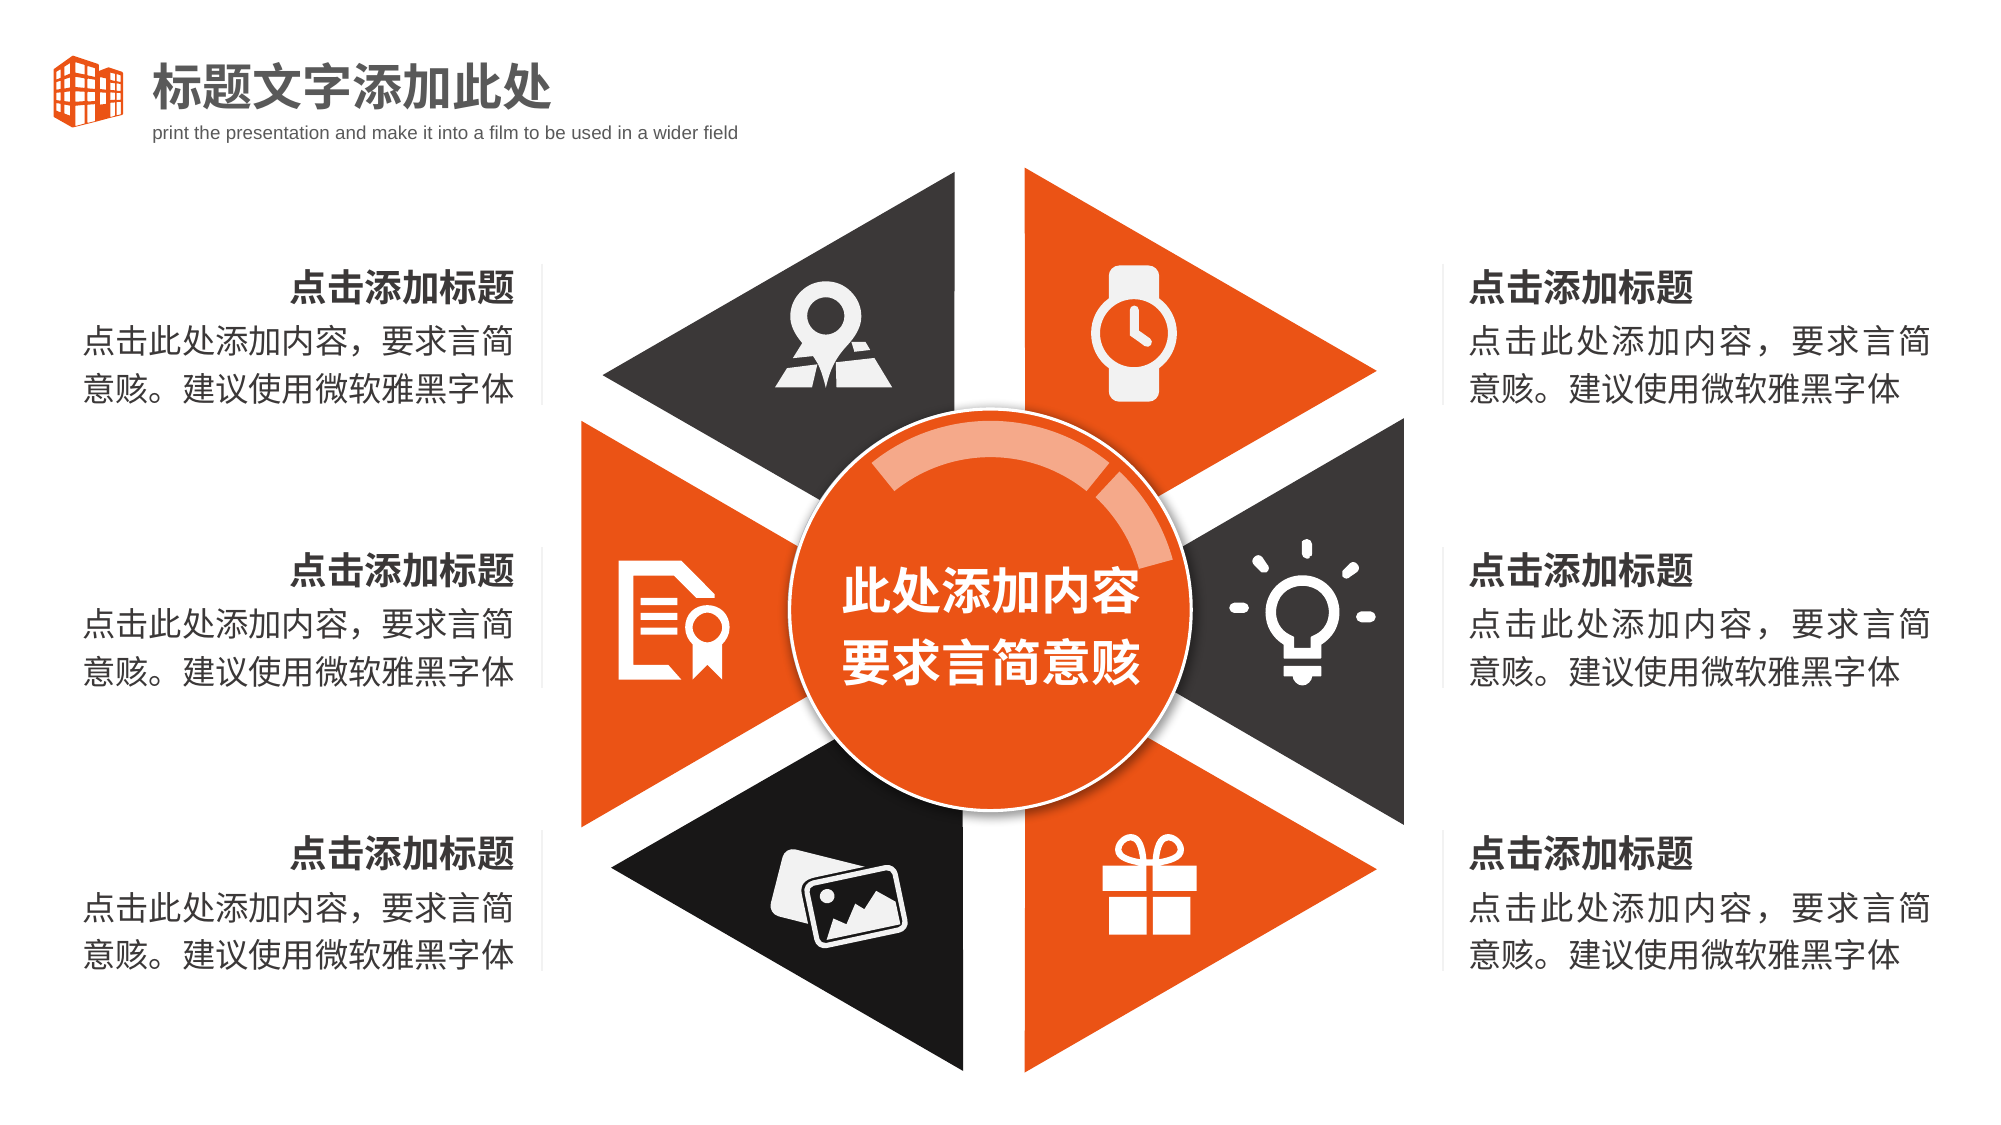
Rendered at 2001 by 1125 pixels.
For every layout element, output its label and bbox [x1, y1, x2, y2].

text_box [662, 249, 909, 420]
text_box [1193, 418, 1404, 825]
text_box [35, 530, 542, 701]
text_box [671, 828, 909, 993]
text_box [909, 245, 1317, 418]
text_box [1442, 813, 1948, 984]
text_box [1442, 530, 1948, 701]
text_box [788, 408, 1193, 811]
text_box [581, 420, 909, 828]
text_box [1442, 247, 1948, 417]
text_box [35, 813, 542, 984]
text_box [35, 247, 542, 417]
text_box [909, 643, 1317, 995]
